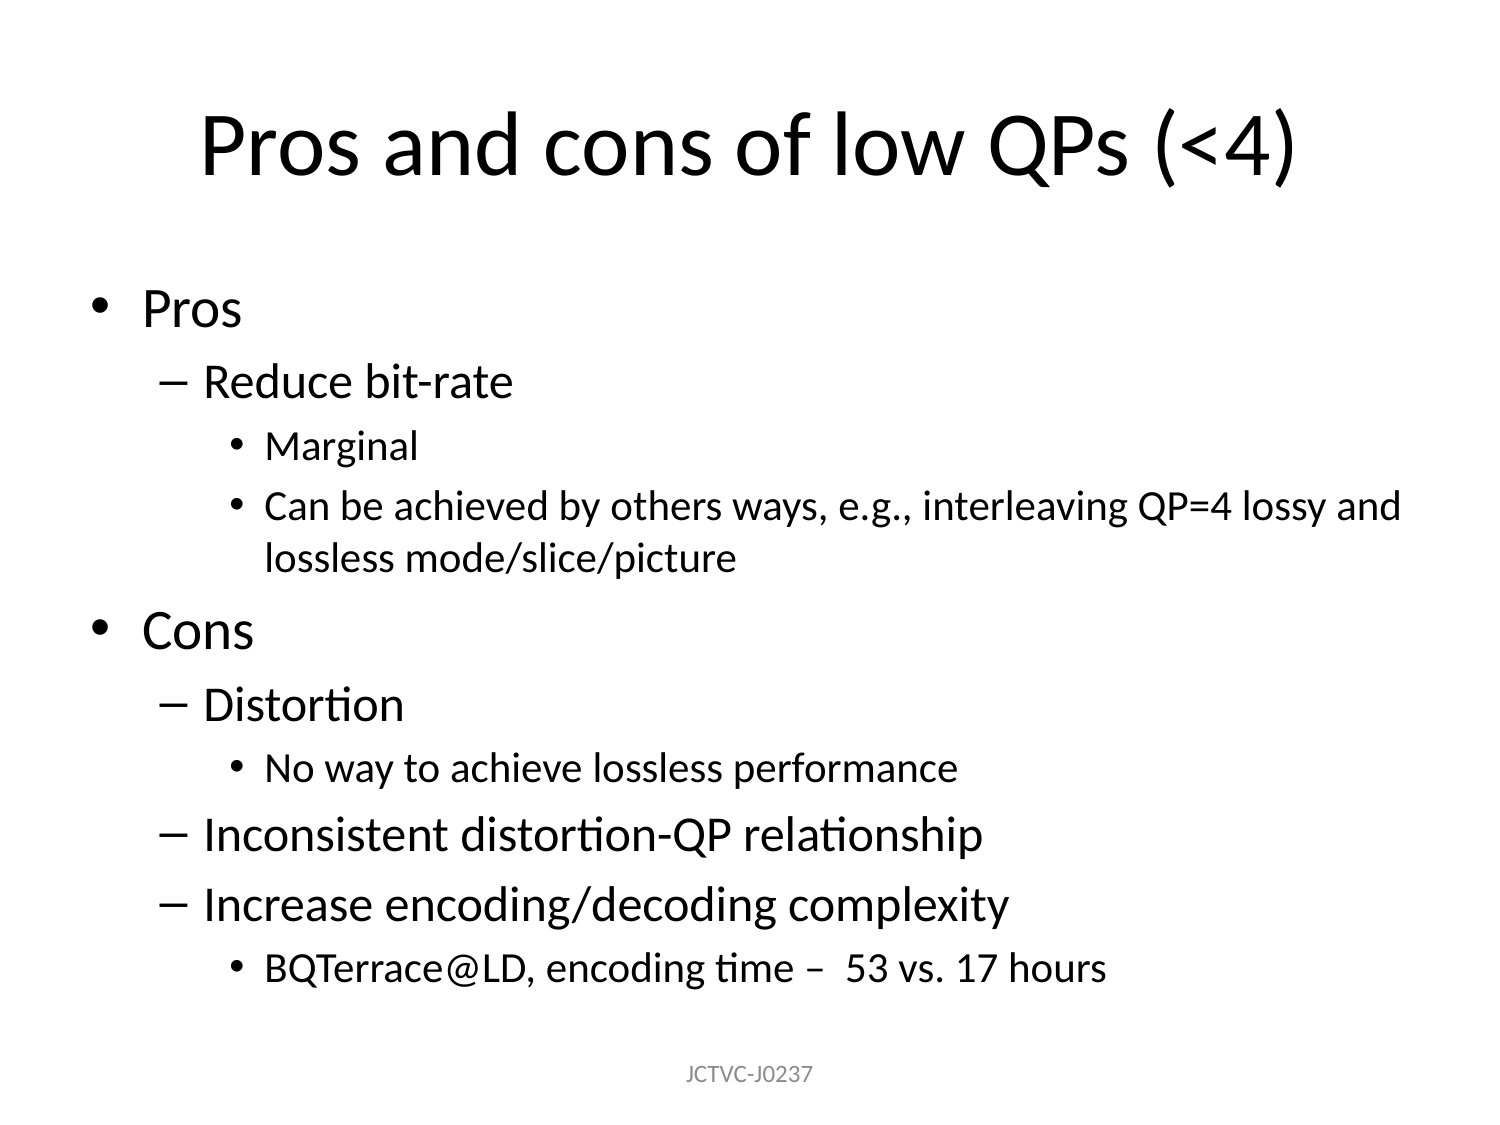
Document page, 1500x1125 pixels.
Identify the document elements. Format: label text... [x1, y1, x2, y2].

footer JCTVC-J0237 [512, 1042, 988, 1103]
list Pros Reduce bit-rate Marginal Can be achieved by others ways, e.g., interleaving QP=4 lossy and lossless mode/slice/picture Cons Distortion No way to achieve lossless performance Inconsistent distortion-QP relationship Increase encoding/decoding complexity BQTerrace@LD, encoding time – 53 vs. 17 hours [75, 262, 1425, 1005]
title Pros and cons of low QPs (<4) [75, 45, 1425, 233]
